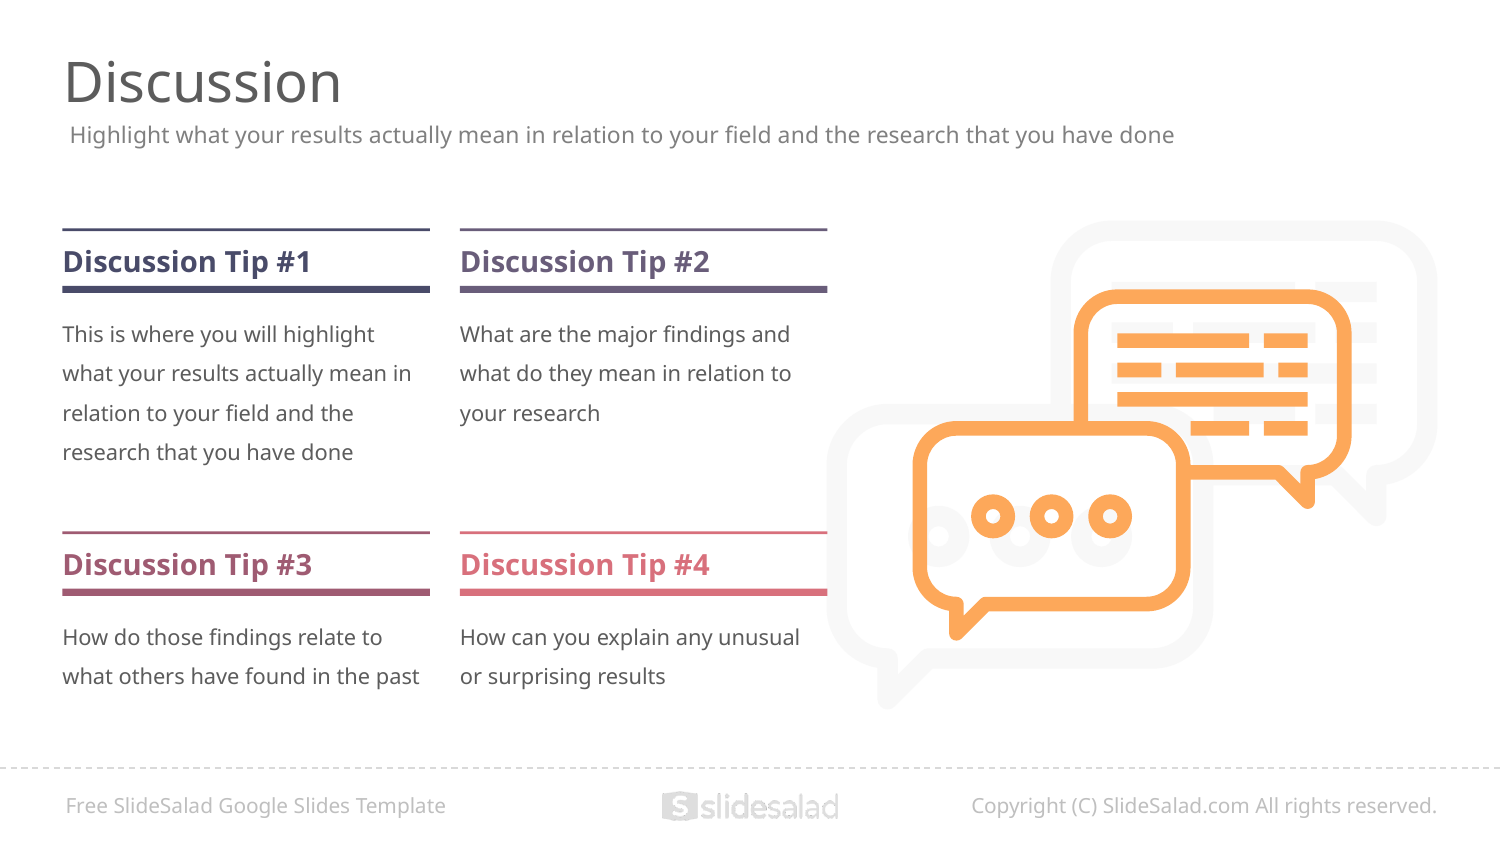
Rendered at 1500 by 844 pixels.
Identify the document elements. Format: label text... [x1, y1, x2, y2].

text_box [459, 530, 828, 597]
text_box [912, 289, 1352, 641]
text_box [459, 228, 828, 294]
list Highlight what your results actually mean in relation to your field and the research that you have done [63, 119, 1437, 149]
text_box How can you explain any unusual or surprising results [459, 610, 821, 690]
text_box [62, 530, 431, 597]
picture [662, 791, 838, 823]
text_box What are the major findings and what do they mean in relation to your research [459, 307, 821, 426]
text_box How do those findings relate to what others have found in the past [62, 610, 430, 690]
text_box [62, 228, 431, 294]
text_box This is where you will highlight what your results actually mean in relation to your field and the research that you have done [62, 307, 430, 465]
title Discussion [63, 46, 1437, 114]
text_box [826, 220, 1438, 710]
